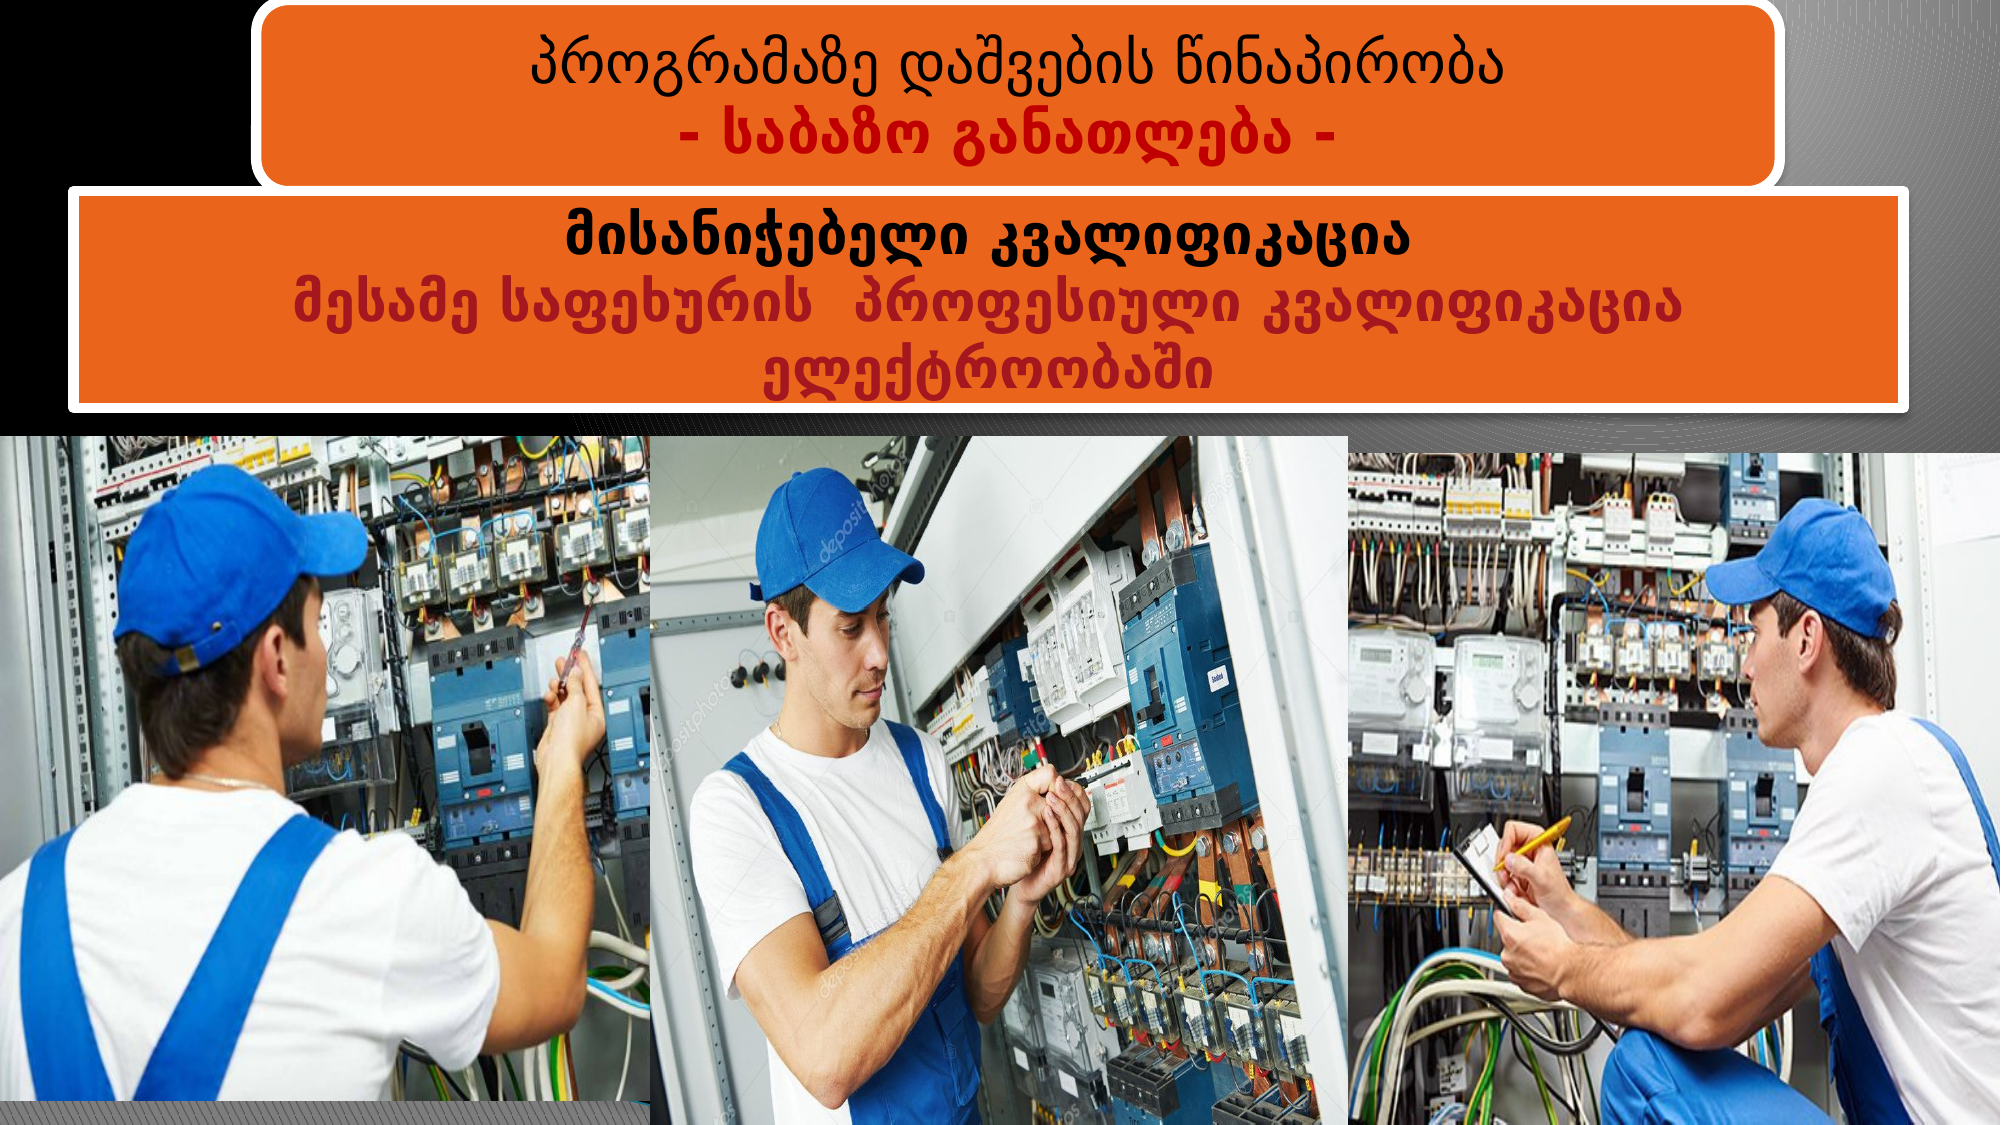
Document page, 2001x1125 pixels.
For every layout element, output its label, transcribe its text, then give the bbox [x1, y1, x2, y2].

title მისანიჭებელი კვალიფიკაცია მესამე საფეხურის პროფესიული კვალიფიკაცია ელექტროობაში [68, 186, 1909, 413]
text_box პროგრამაზე დაშვების წინაპირობა - საბაზო განათლება - [250, 0, 1785, 186]
picture [0, 436, 2000, 1125]
